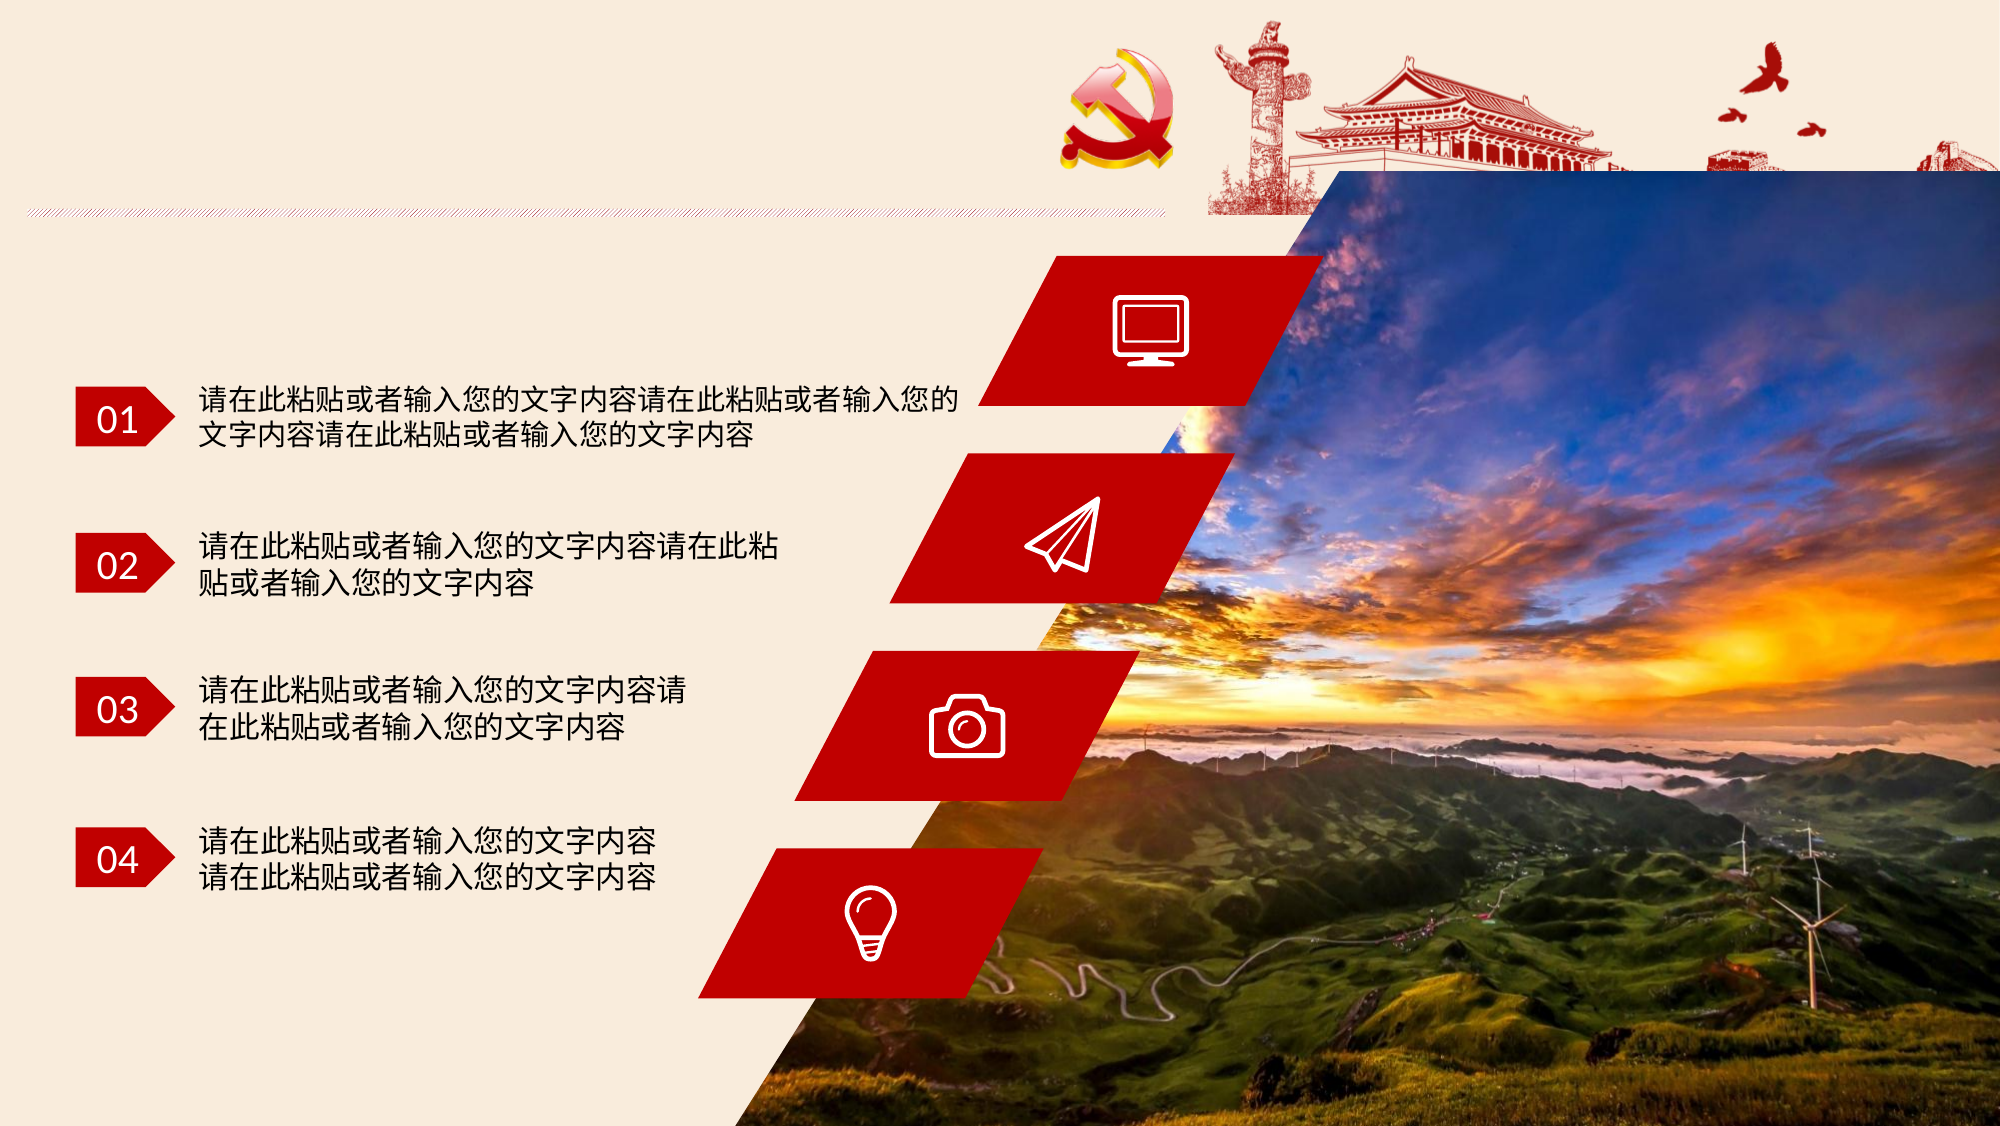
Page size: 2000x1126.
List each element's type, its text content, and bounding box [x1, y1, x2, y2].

text_box 请在此粘贴或者输入您的文字内容请在此粘贴或者输入您的文字内容 [183, 519, 796, 608]
text_box 04 [73, 825, 178, 890]
text_box 01 [73, 384, 178, 449]
text_box 请在此粘贴或者输入您的文字内容请在此粘贴或者输入您的文字内容 [183, 814, 675, 903]
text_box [794, 650, 1141, 802]
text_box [697, 848, 1044, 999]
text_box 请在此粘贴或者输入您的文字内容请在此粘贴或者输入您的文字内容 [183, 663, 704, 752]
picture [0, 0, 2000, 1126]
text_box [732, 169, 2000, 1126]
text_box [889, 453, 1236, 604]
text_box 03 [73, 674, 178, 739]
text_box 请在此粘贴或者输入您的文字内容请在此粘贴或者输入您的文字内容请在此粘贴或者输入您的文字内容 [183, 373, 980, 459]
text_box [977, 255, 1324, 407]
picture [980, 407, 1187, 453]
text_box 02 [73, 530, 178, 595]
